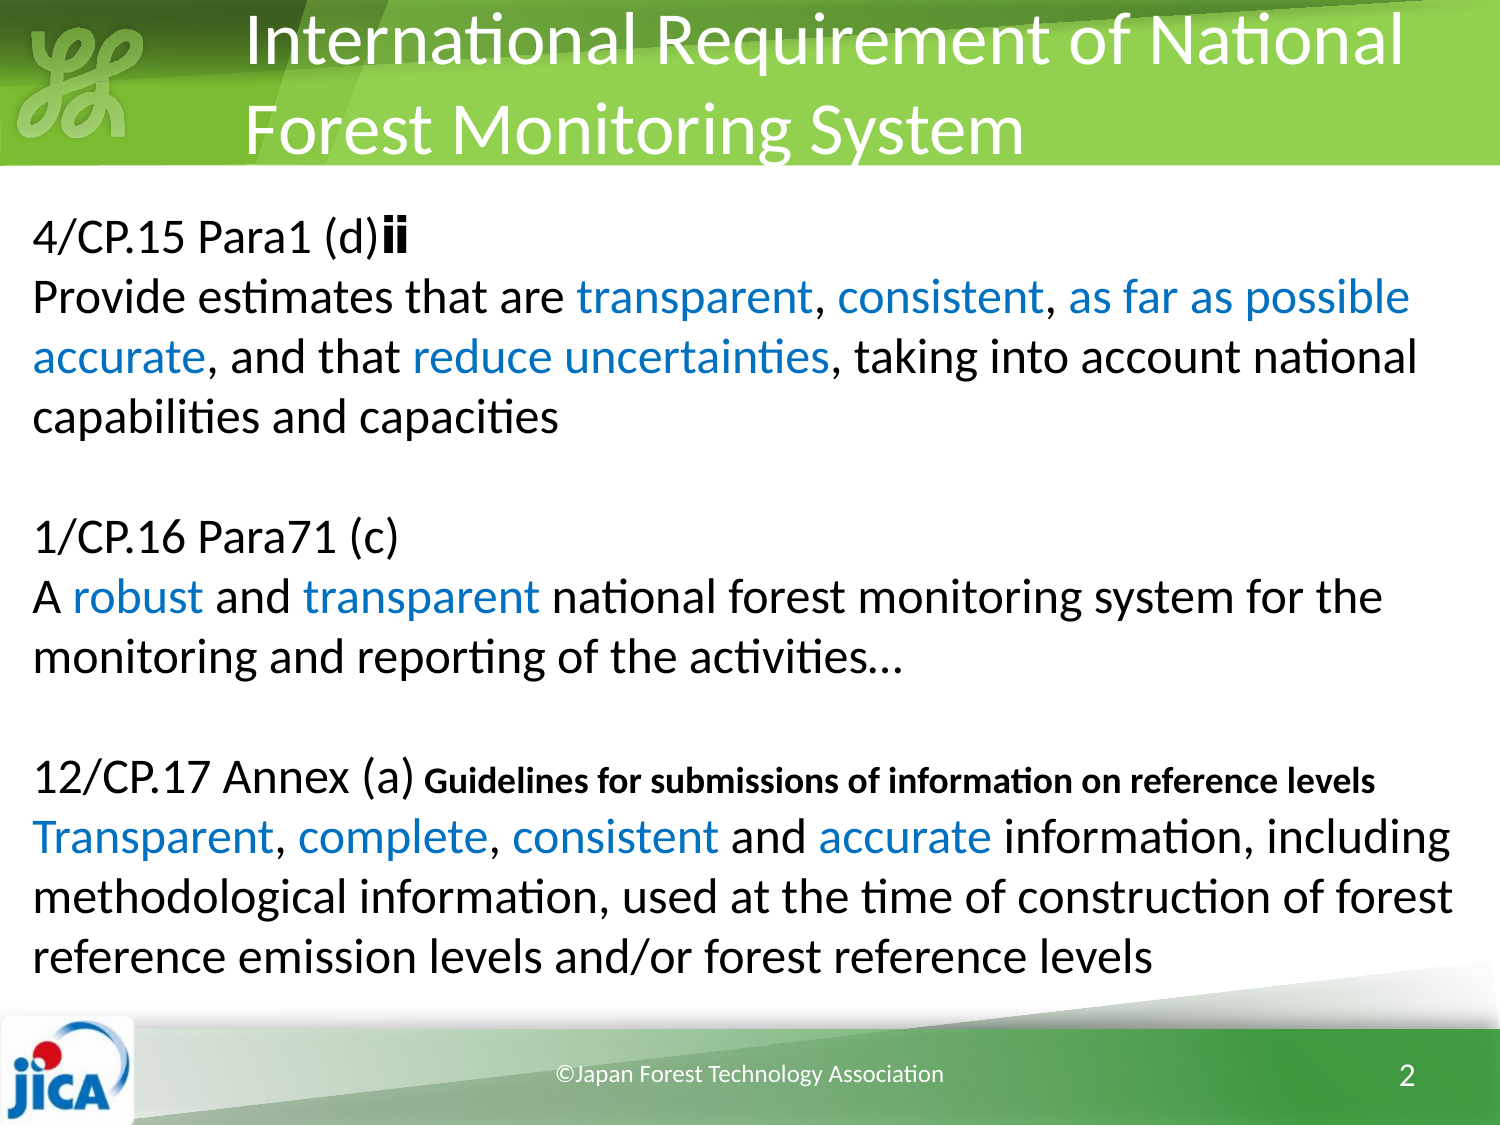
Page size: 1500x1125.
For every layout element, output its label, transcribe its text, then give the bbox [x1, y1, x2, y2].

title International Requirement of National Forest Monitoring System [229, 9, 1495, 149]
slide_number 2 [1080, 1042, 1431, 1103]
text_box 4/CP.15 Para1 (d)ⅱ Provide estimates that are transparent, consistent, as far as possible accurate, and that reduce uncertainties, taking into account national capabilities and capacities 1/CP.16 Para71 (c) A robust and transparent national forest monitoring system for the monitoring and reporting of the activities… 12/CP.17 Annex (a) Guidelines for submissions of information on reference levels Transparent, complete, consistent and accurate information, including methodological information, used at the time of construction of forest reference emission levels and/or forest reference levels [17, 196, 1471, 991]
picture [0, 1014, 136, 1125]
footer ©Japan Forest Technology Association [512, 1042, 988, 1103]
